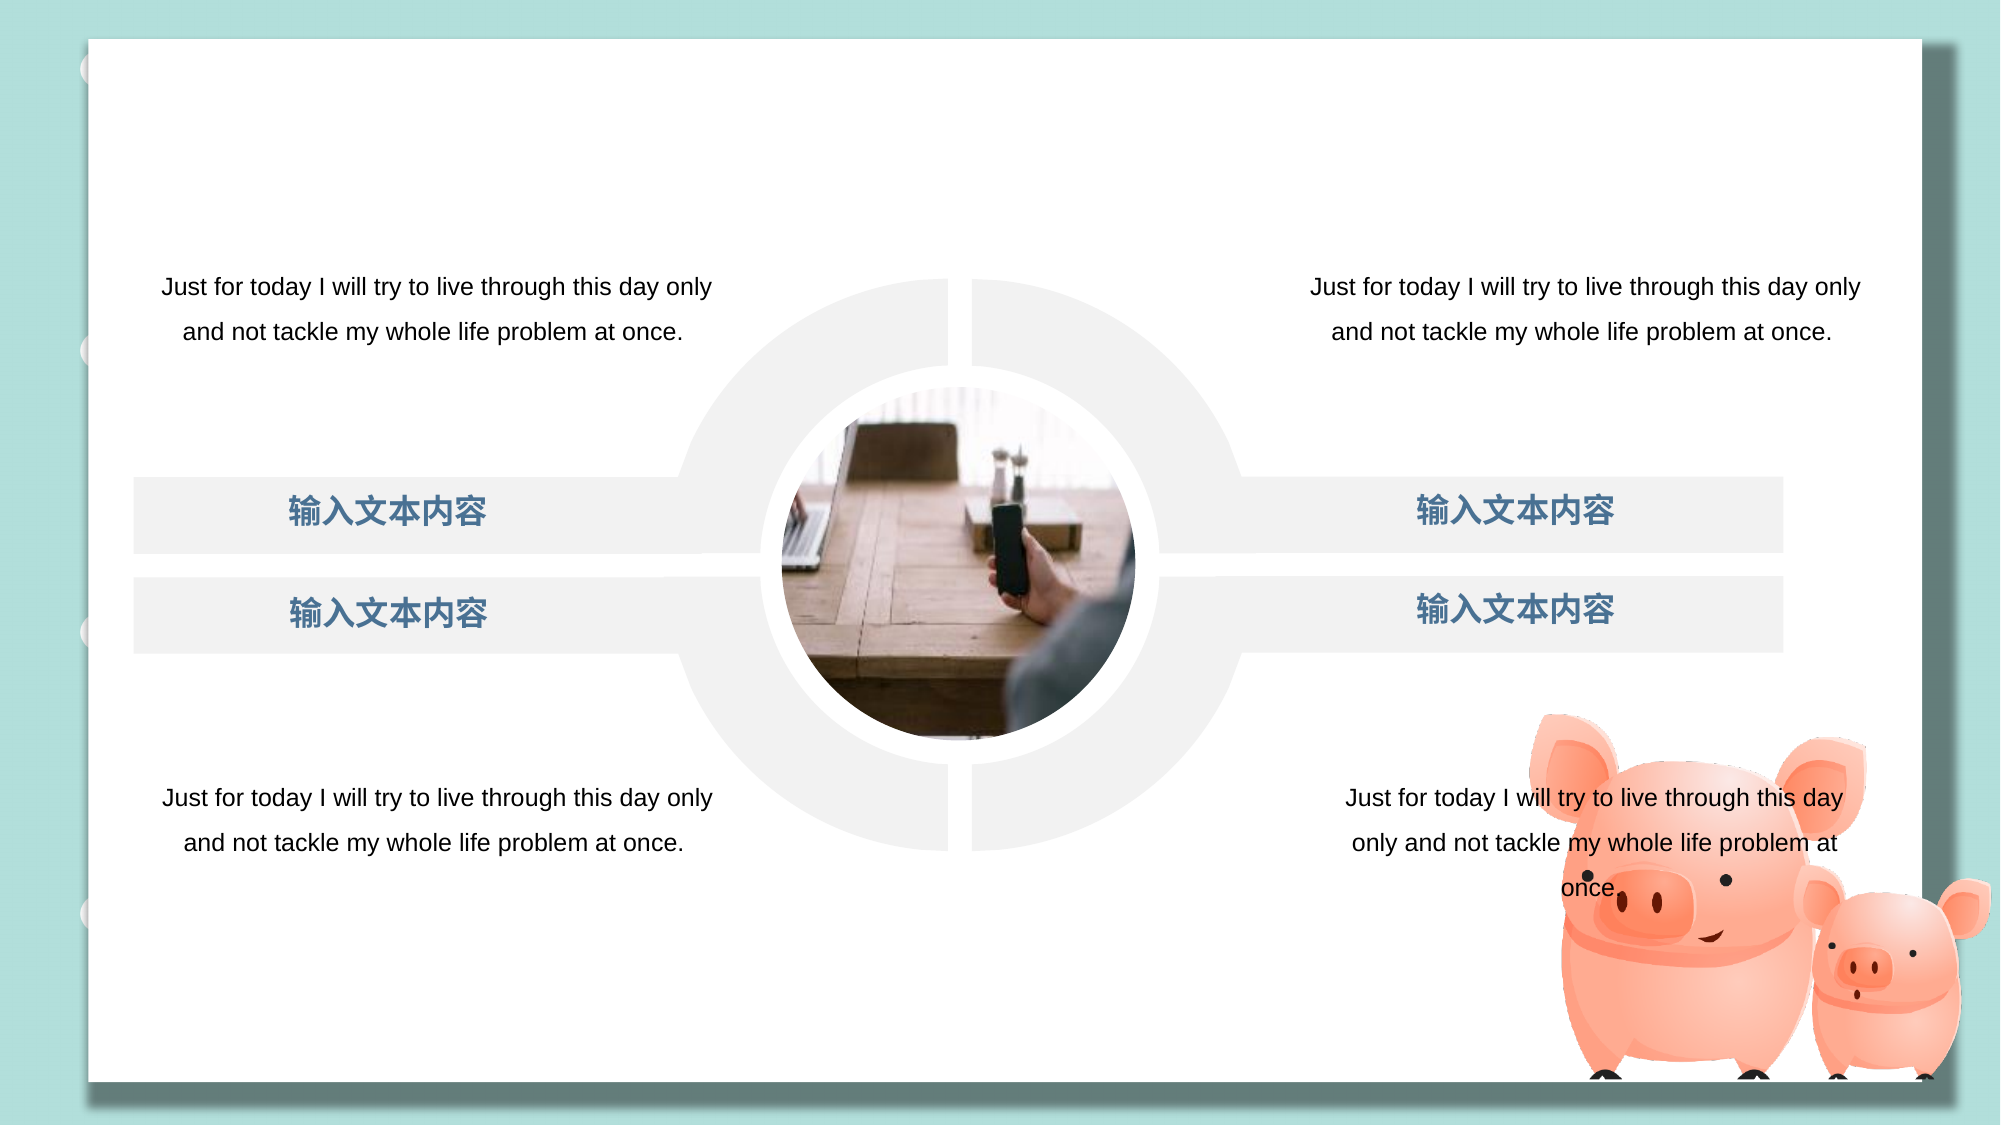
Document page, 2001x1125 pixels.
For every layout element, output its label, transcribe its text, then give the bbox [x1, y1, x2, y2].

text_box [971, 576, 1784, 852]
text_box 输入文本内容 [1401, 481, 1631, 567]
text_box Just for today I will try to live through this day only and not tackle my whole life problem at once. [133, 758, 743, 864]
text_box [781, 387, 1136, 741]
text_box [133, 576, 948, 852]
text_box 输入文本内容 [274, 585, 504, 640]
text_box 输入文本内容 [273, 482, 503, 568]
text_box Just for today I will try to live through this day only and not tackle my whole life problem at once. [131, 248, 743, 353]
text_box Just for today I will try to live through this day only and not tackle my whole life problem at once. [1307, 758, 1522, 909]
text_box [971, 278, 1784, 554]
text_box [133, 278, 948, 554]
text_box 输入文本内容 [1401, 580, 1631, 636]
text_box Just for today I will try to live through this day only and not tackle my whole life problem at once. [1290, 248, 1882, 353]
text_box [87, 38, 1923, 1083]
picture [0, 0, 2001, 1125]
